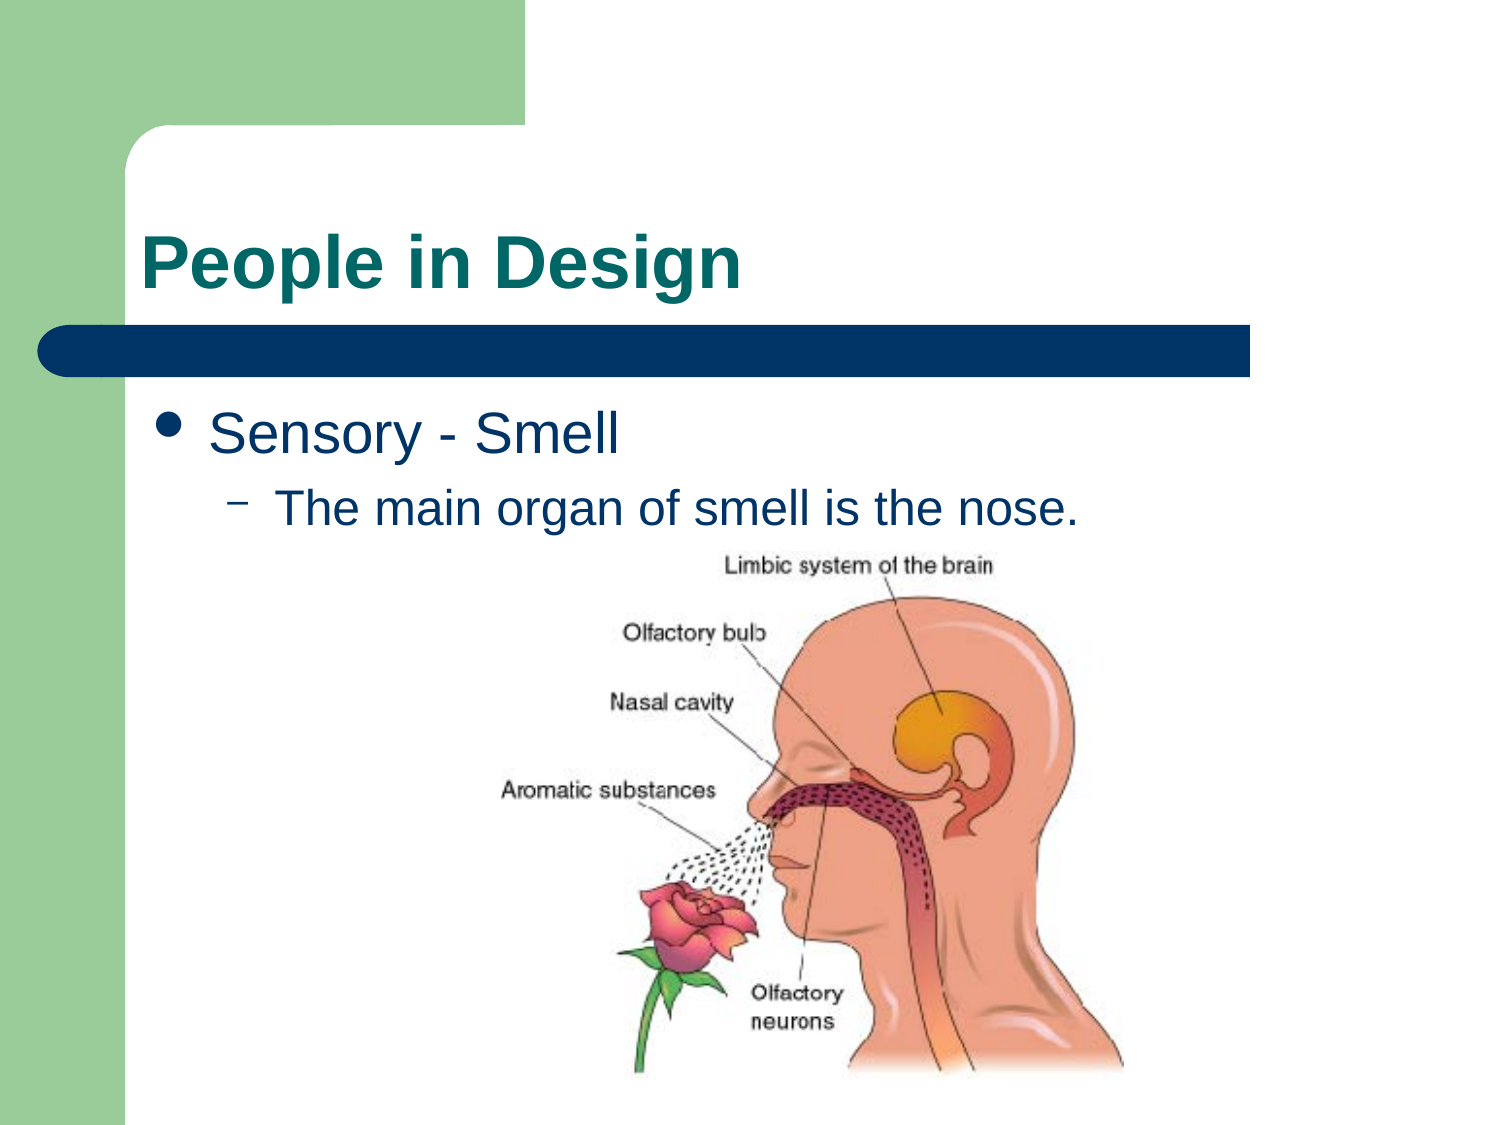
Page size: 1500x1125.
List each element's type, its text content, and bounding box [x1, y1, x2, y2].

picture [501, 551, 1124, 1083]
list Sensory - Smell The main organ of smell is the nose. [137, 387, 1400, 999]
title People in Design [124, 124, 1426, 313]
